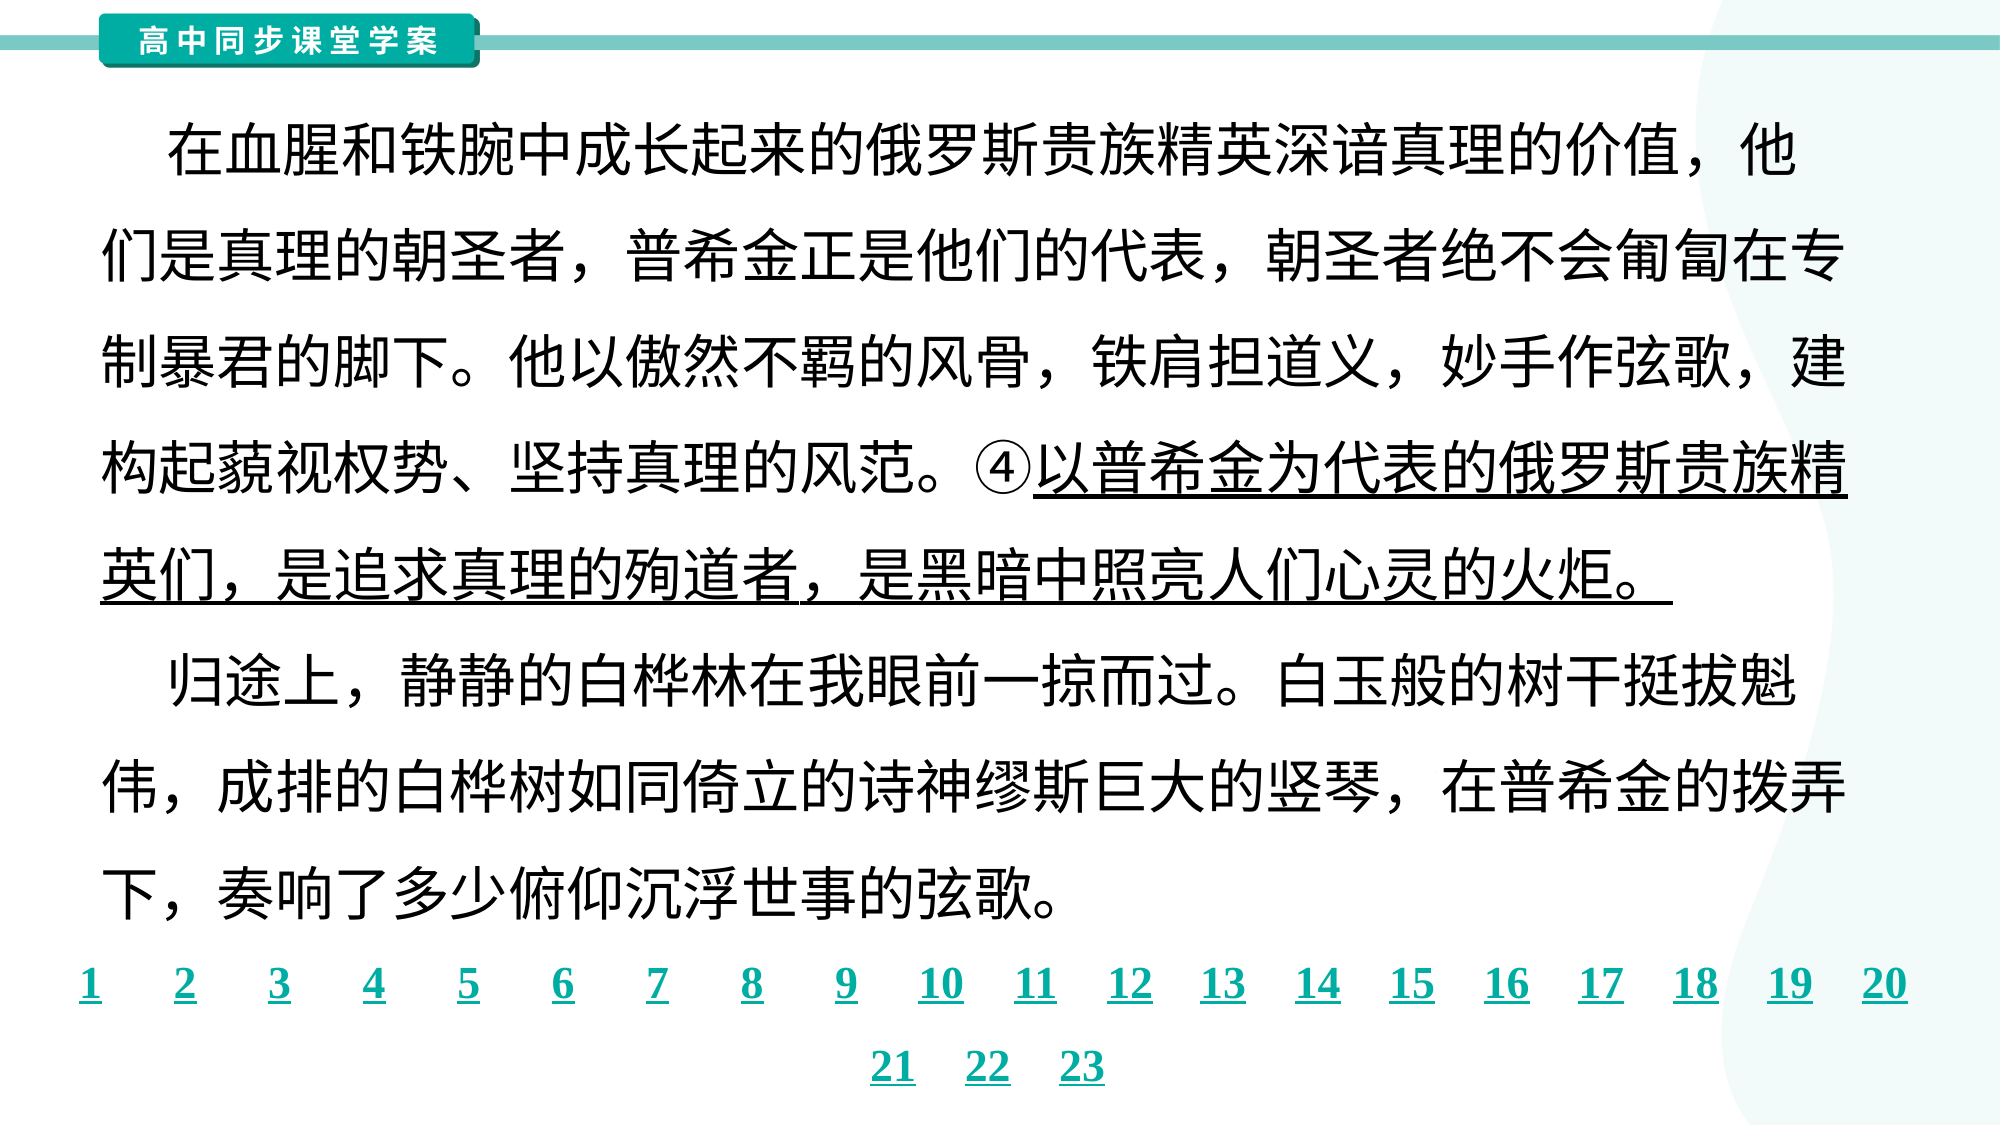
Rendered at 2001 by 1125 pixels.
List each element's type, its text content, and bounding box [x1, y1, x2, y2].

text_box 在血腥和铁腕中成长起来的俄罗斯贵族精英深谙真理的价值，他 们是真理的朝圣者，普希金正是他们的代表，朝圣者绝不会匍匐在专 制暴君的脚下。他以傲然不羁的风骨，铁肩担道义，妙手作弦歌，建 构起藐视权势、坚持真理的风范。④以普希金为代表的俄罗斯贵族精 英们，是追求真理的殉道者，是黑暗中照亮人们心灵的火炬。 归途上，静静的白桦林在我眼前一掠而过。白玉般的树干挺拔魁 伟，成排的白桦树如同倚立的诗神缪斯巨大的竖琴，在普希金的拨弄 下，奏响了多少俯仰沉浮世事的弦歌。 [100, 76, 1899, 927]
picture [0, 0, 2000, 1125]
